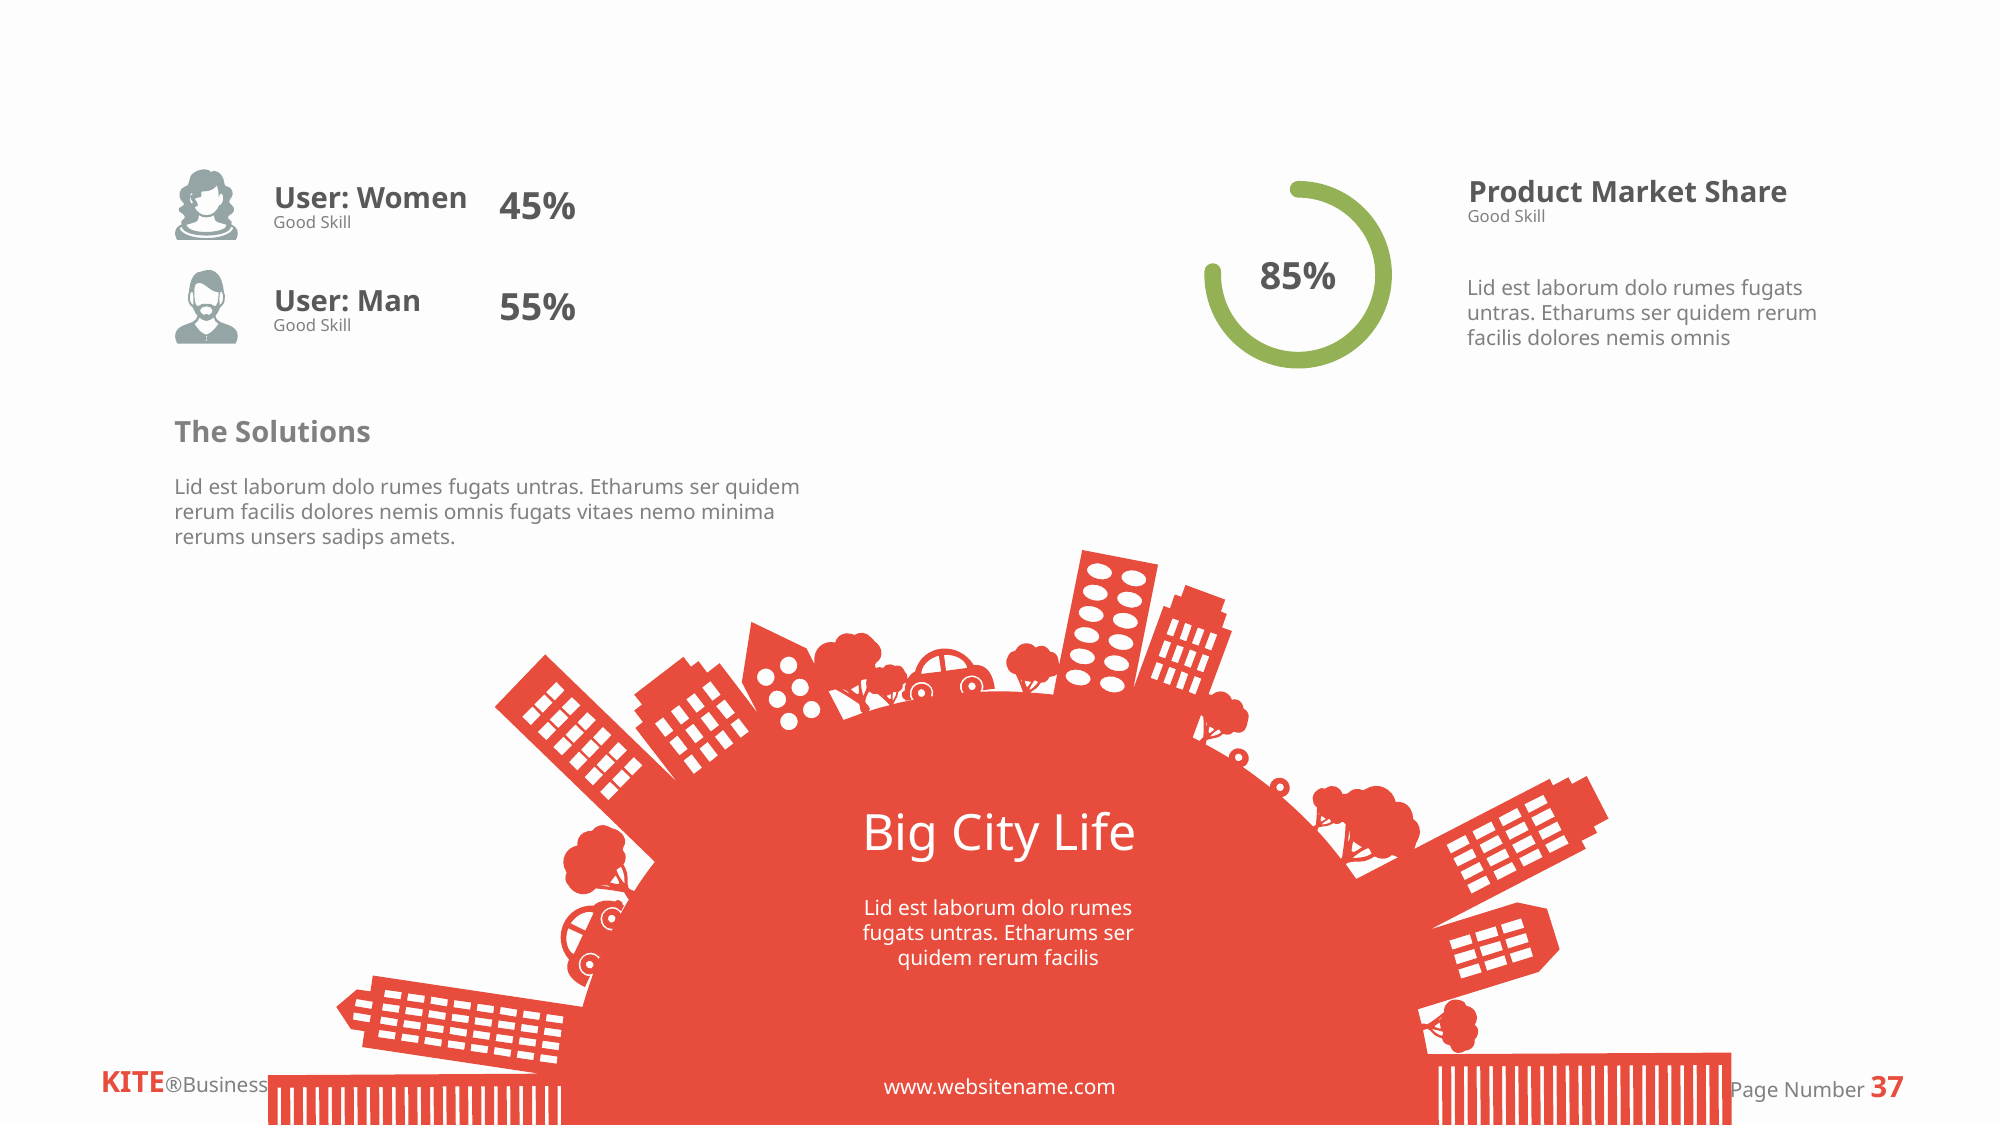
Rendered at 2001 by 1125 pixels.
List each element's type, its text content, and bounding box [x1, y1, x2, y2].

text_box www.websitename.com [869, 1066, 1131, 1107]
text_box 85% [1244, 244, 1352, 305]
text_box [175, 269, 238, 344]
text_box [1212, 188, 1385, 361]
text_box Lid est laborum dolo rumes fugats untras. Etharums ser quidem rerum facilis [845, 887, 1152, 978]
text_box 55% [484, 275, 592, 336]
text_box [281, 549, 1732, 1125]
text_box KITE®Business [85, 1056, 284, 1106]
text_box [175, 169, 238, 240]
text_box 45% [484, 174, 592, 235]
text_box [268, 1106, 278, 1125]
text_box Good Skill [258, 307, 367, 343]
text_box Product Market Share [1453, 166, 1803, 216]
text_box Big City Life [847, 793, 1153, 869]
text_box Good Skill [258, 204, 367, 240]
text_box User: Man [259, 274, 437, 325]
text_box Page Number 37 [1715, 1061, 1919, 1112]
text_box User: Women [259, 171, 483, 222]
text_box Lid est laborum dolo rumes fugats untras. Etharums ser quidem rerum facilis dolores nemis omnis [1452, 267, 1886, 357]
text_box The Solutions Lid est laborum dolo rumes fugats untras. Etharums ser quidem rerum facilis dolores nemis omnis fugats vitaes nemo minima rerums unsers sadips amets. [159, 406, 849, 557]
text_box Good Skill [1452, 198, 1561, 234]
